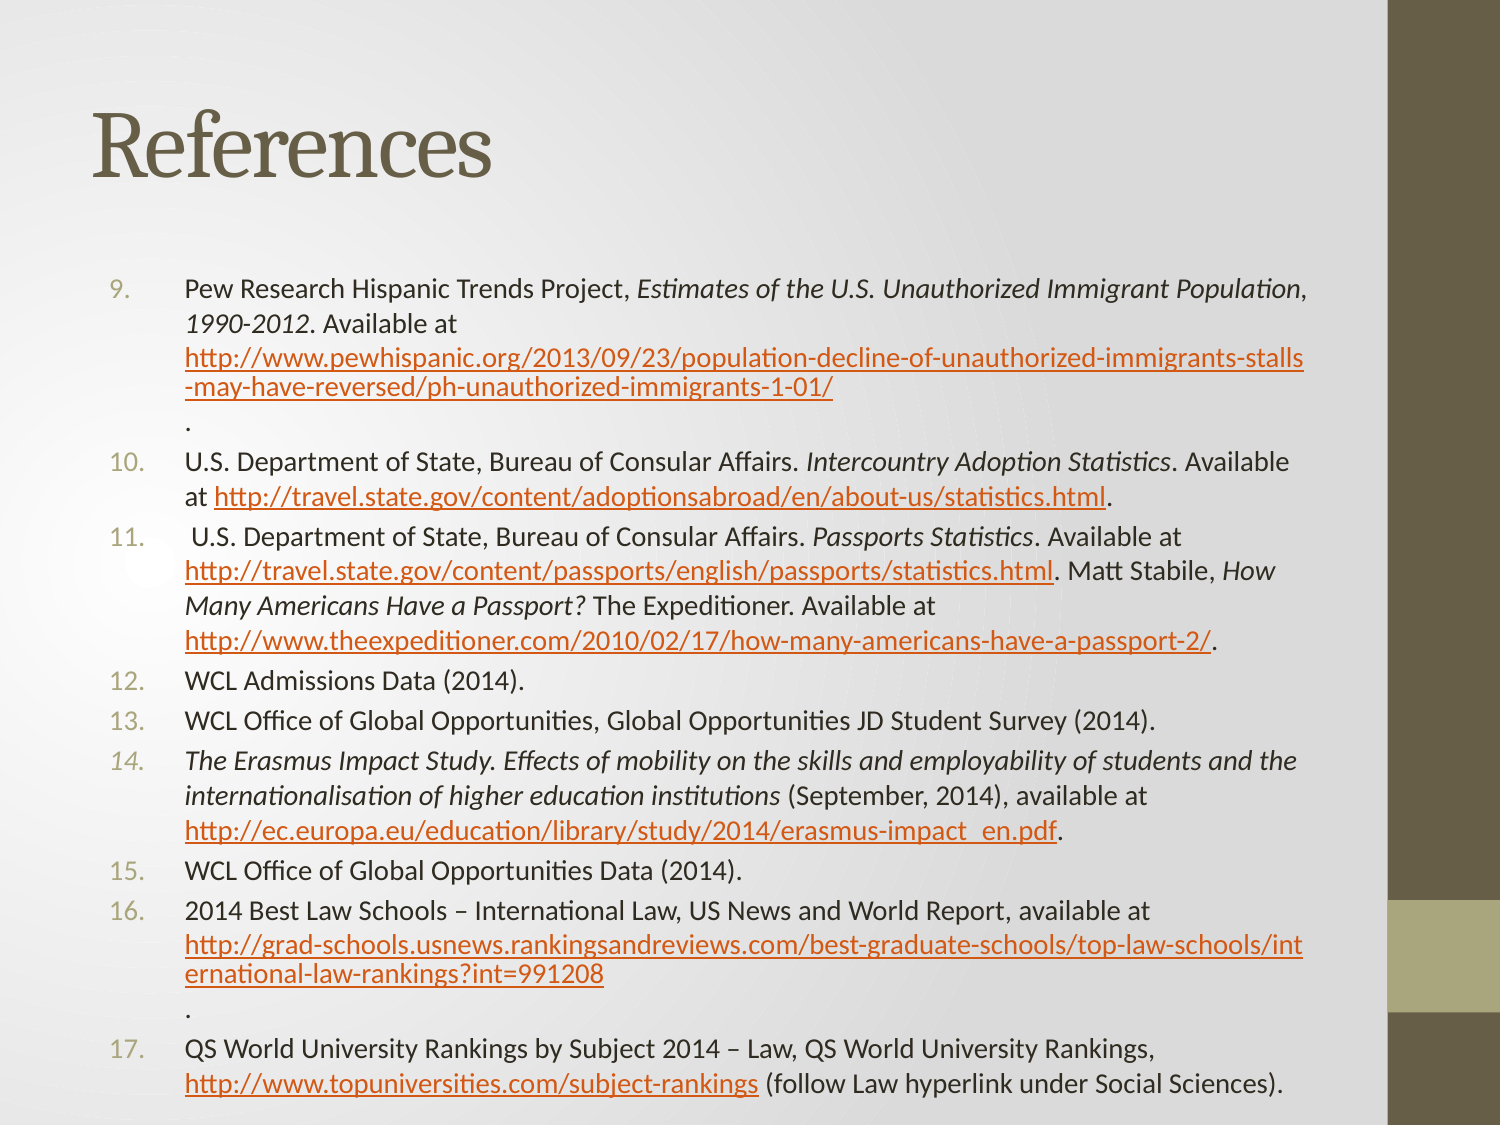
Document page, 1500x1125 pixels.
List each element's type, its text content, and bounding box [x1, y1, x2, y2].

title References [75, 45, 1325, 233]
list Pew Research Hispanic Trends Project, Estimates of the U.S. Unauthorized Immigrant Population, 1990-2012. Available at http://www.pewhispanic.org/2013/09/23/population-decline-of-unauthorized-immigrants-stalls-may-have-reversed/ph-unauthorized-immigrants-1-01/. U.S. Department of State, Bureau of Consular Affairs. Intercountry Adoption Statistics. Available at http://travel.state.gov/content/adoptionsabroad/en/about-us/statistics.html. U.S. Department of State, Bureau of Consular Affairs. Passports Statistics. Available at http://travel.state.gov/content/passports/english/passports/statistics.html. Matt Stabile, How Many Americans Have a Passport? The Expeditioner. Available at http://www.theexpeditioner.com/2010/02/17/how-many-americans-have-a-passport-2/. WCL Admissions Data (2014). WCL Office of Global Opportunities, Global Opportunities JD Student Survey (2014). The Erasmus Impact Study. Effects of mobility on the skills and employability of students and the internationalisation of higher education institutions (September, 2014), available at http://ec.europa.eu/education/library/study/2014/erasmus-impact_en.pdf. WCL Office of Global Opportunities Data (2014). 2014 Best Law Schools – International Law, US News and World Report, available at http://grad-schools.usnews.rankingsandreviews.com/best-graduate-schools/top-law-schools/international-law-rankings?int=991208. QS World University Rankings by Subject 2014 – Law, QS World University Rankings, http://www.topuniversities.com/subject-rankings (follow Law hyperlink under Social Sciences). [75, 262, 1325, 1050]
